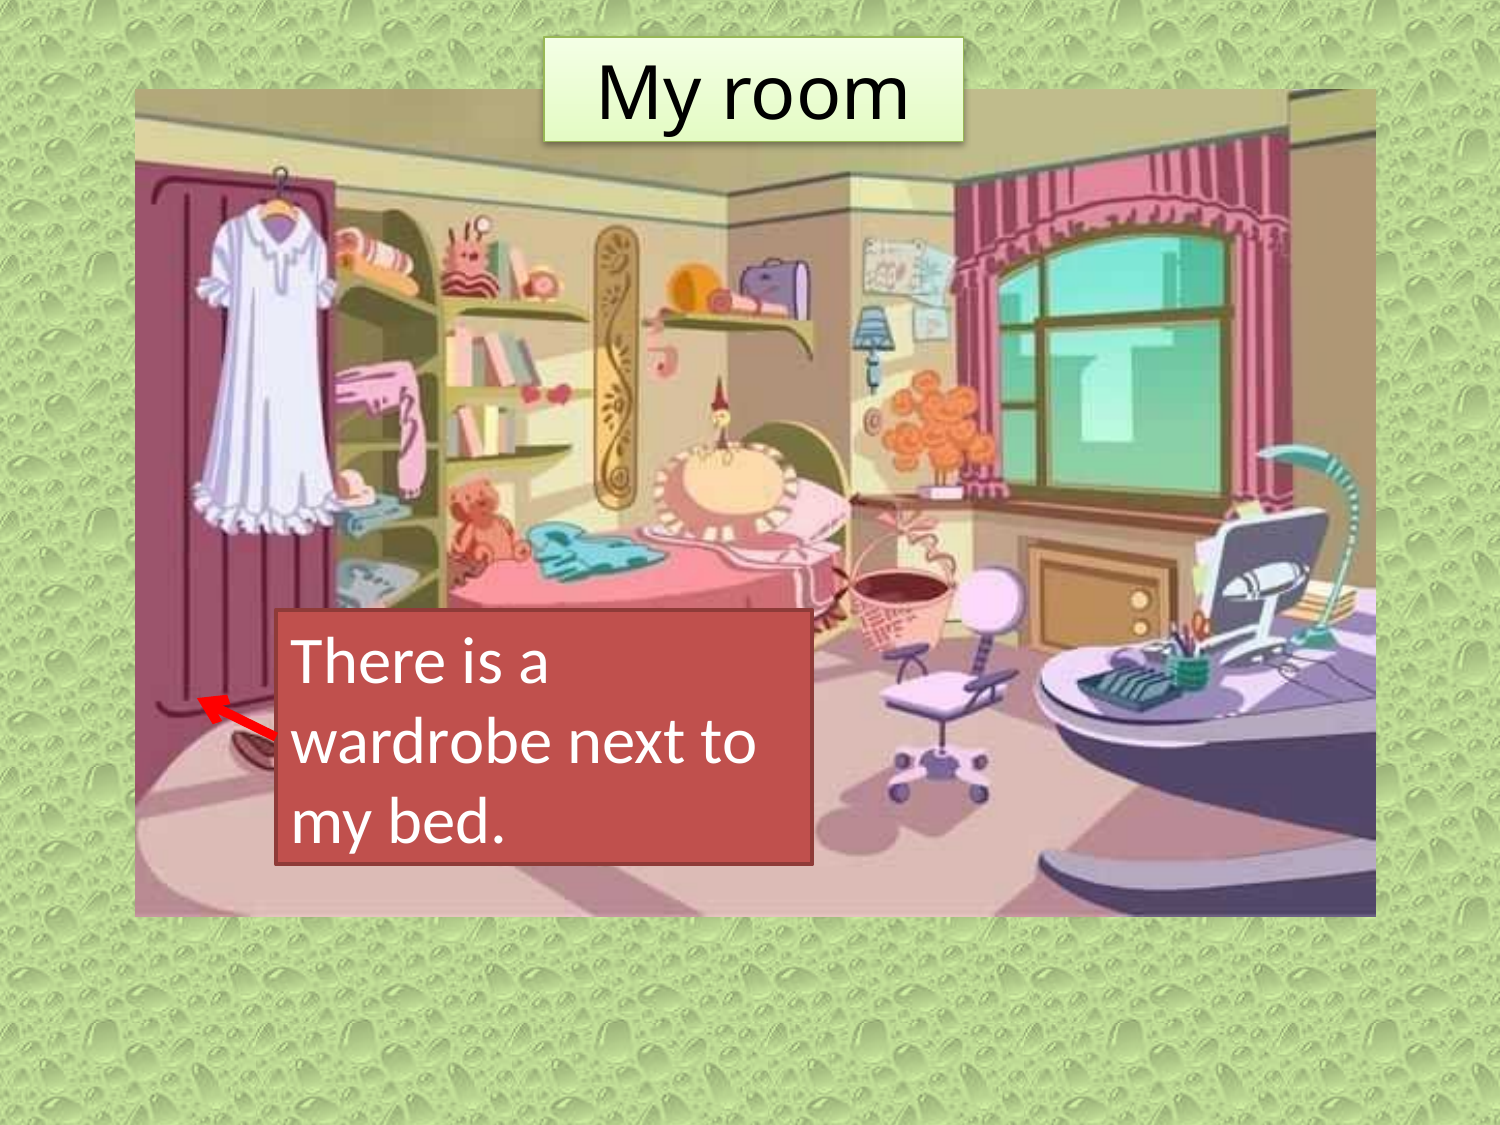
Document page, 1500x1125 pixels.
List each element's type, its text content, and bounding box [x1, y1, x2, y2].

text_box My room [543, 36, 964, 88]
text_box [196, 697, 277, 739]
picture [135, 89, 1377, 918]
